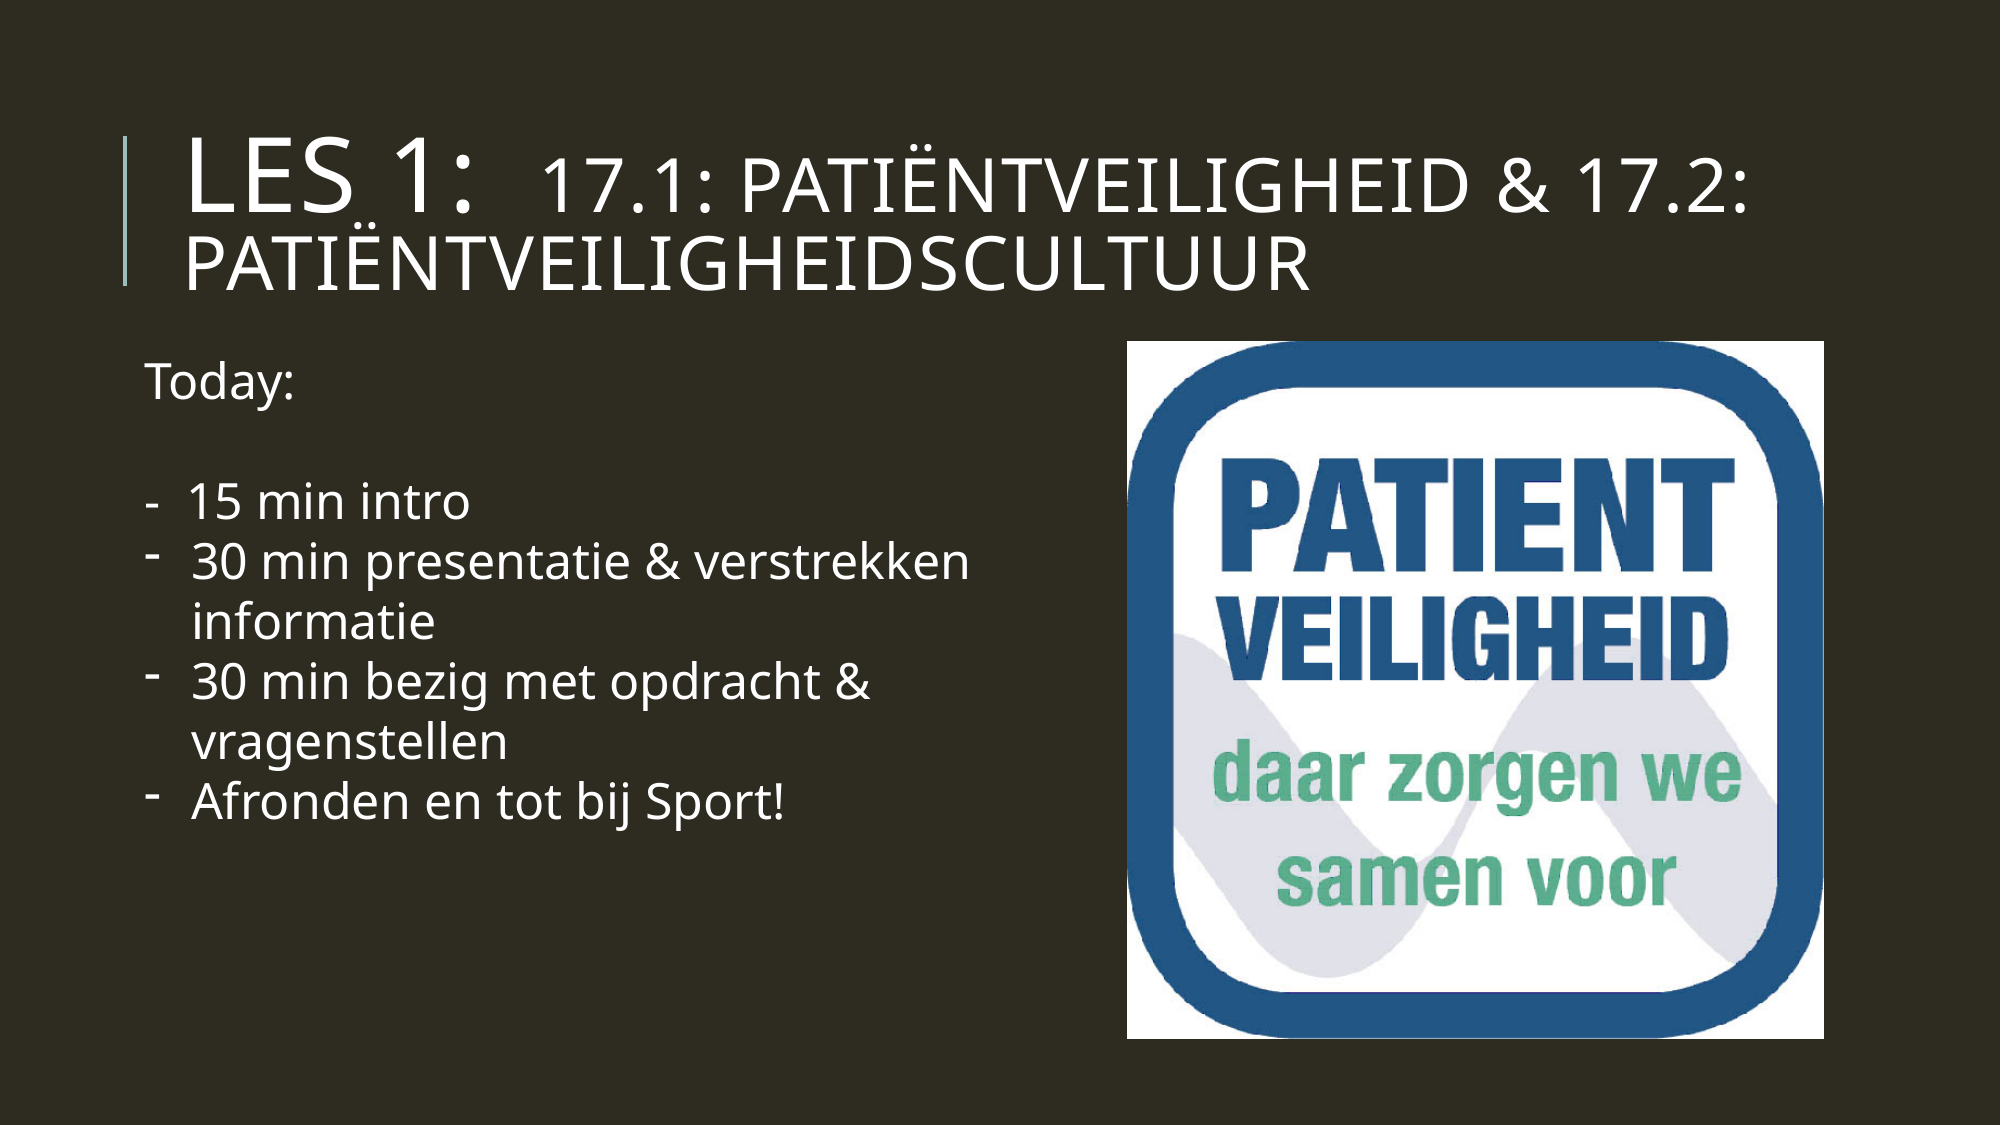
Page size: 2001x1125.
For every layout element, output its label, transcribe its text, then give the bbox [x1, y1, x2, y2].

picture [1126, 341, 1824, 1039]
text_box Today: - 15 min intro 30 min presentatie & verstrekken informatie 30 min bezig met opdracht & vragenstellen Afronden en tot bij Sport! [129, 341, 1089, 837]
title Les 1: 17.1: Patiëntveiligheid & 17.2: Patiëntveiligheidscultuur [168, 96, 1938, 342]
